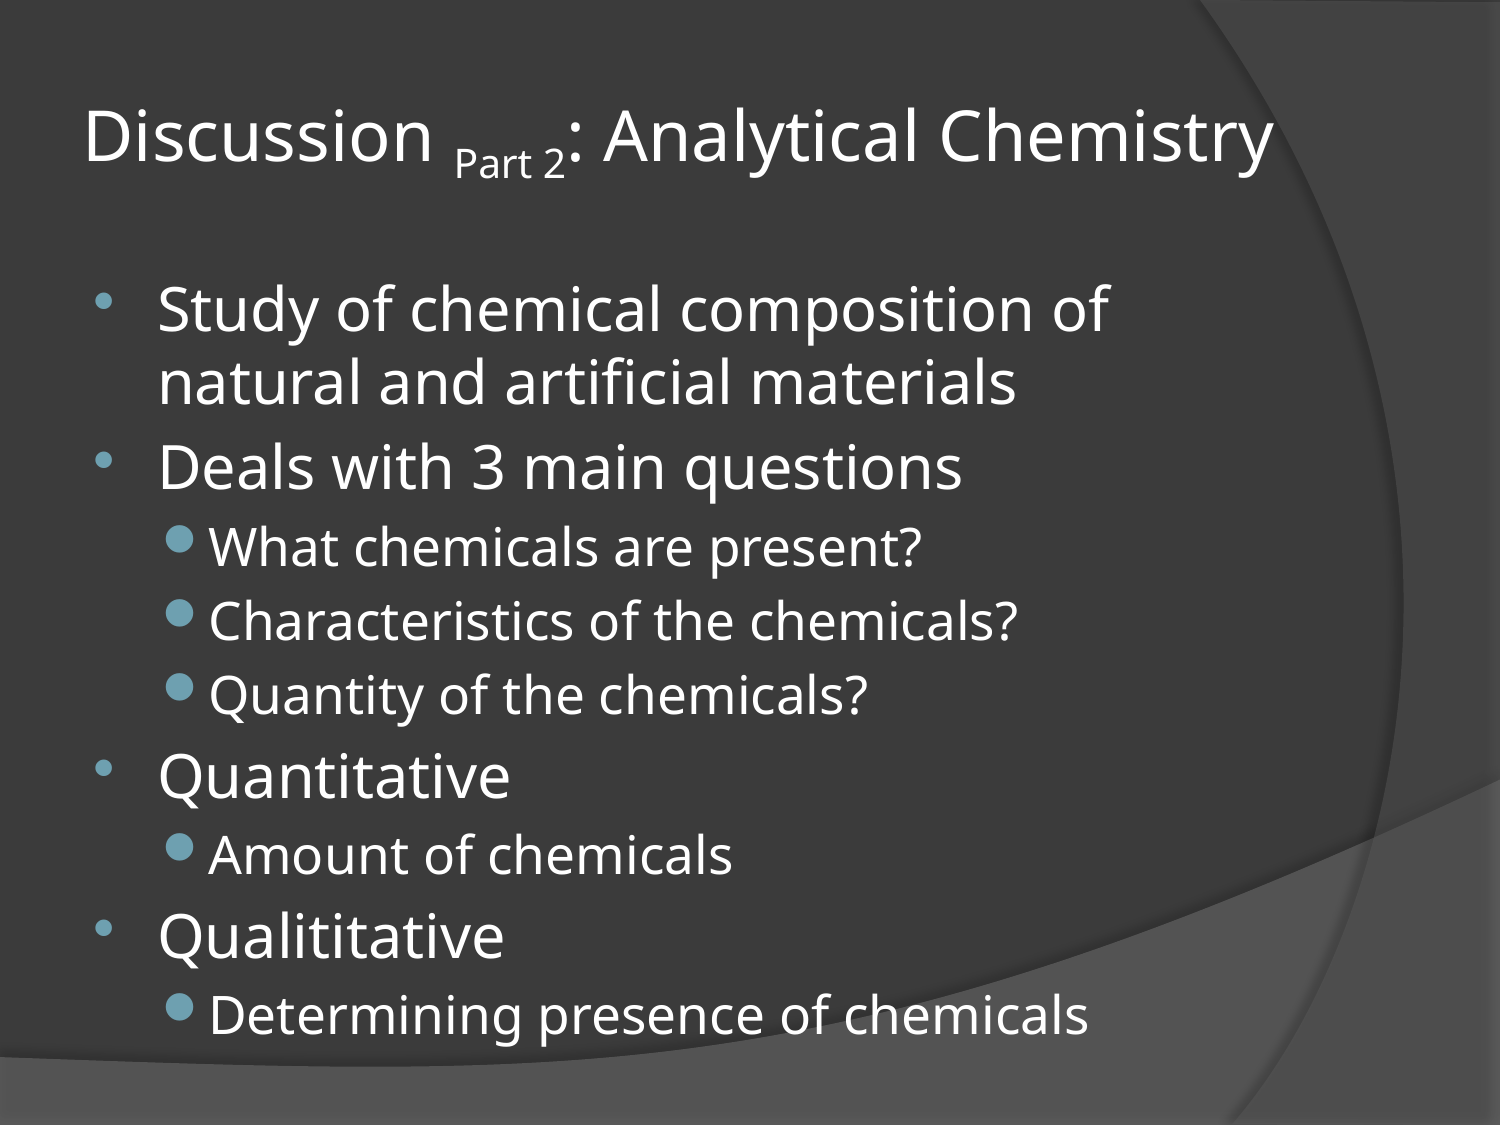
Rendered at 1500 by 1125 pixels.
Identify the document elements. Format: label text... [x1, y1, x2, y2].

title Discussion Part 2: Analytical Chemistry [75, 45, 1300, 233]
list Study of chemical composition of natural and artificial materials Deals with 3 main questions What chemicals are present? Characteristics of the chemicals? Quantity of the chemicals? Quantitative Amount of chemicals Qualititative Determining presence of chemicals [75, 262, 1313, 1055]
